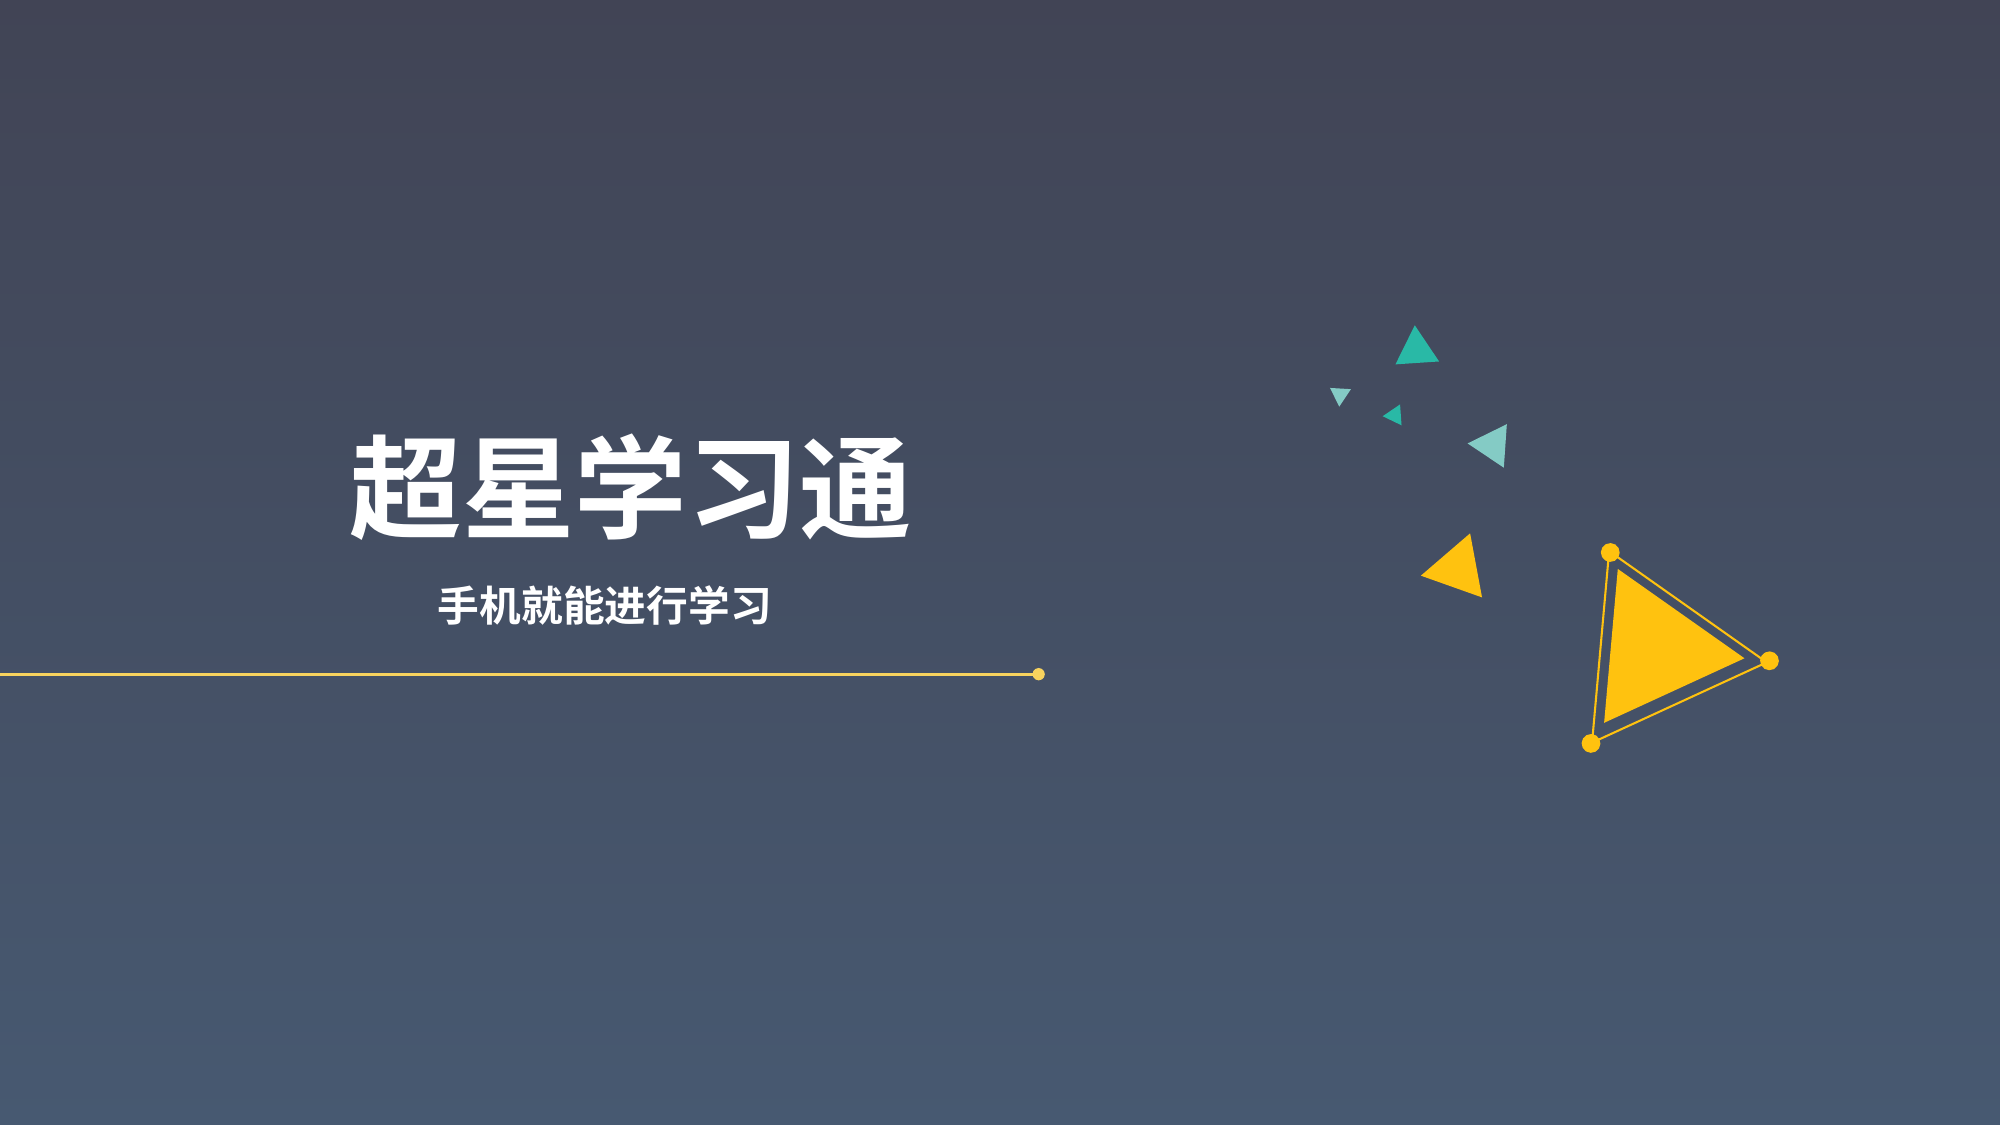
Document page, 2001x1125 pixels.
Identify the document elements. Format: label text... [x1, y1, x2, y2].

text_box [1293, 376, 1802, 730]
text_box 超星学习通 [335, 410, 1200, 561]
text_box 手机就能进行学习 [423, 572, 1112, 638]
